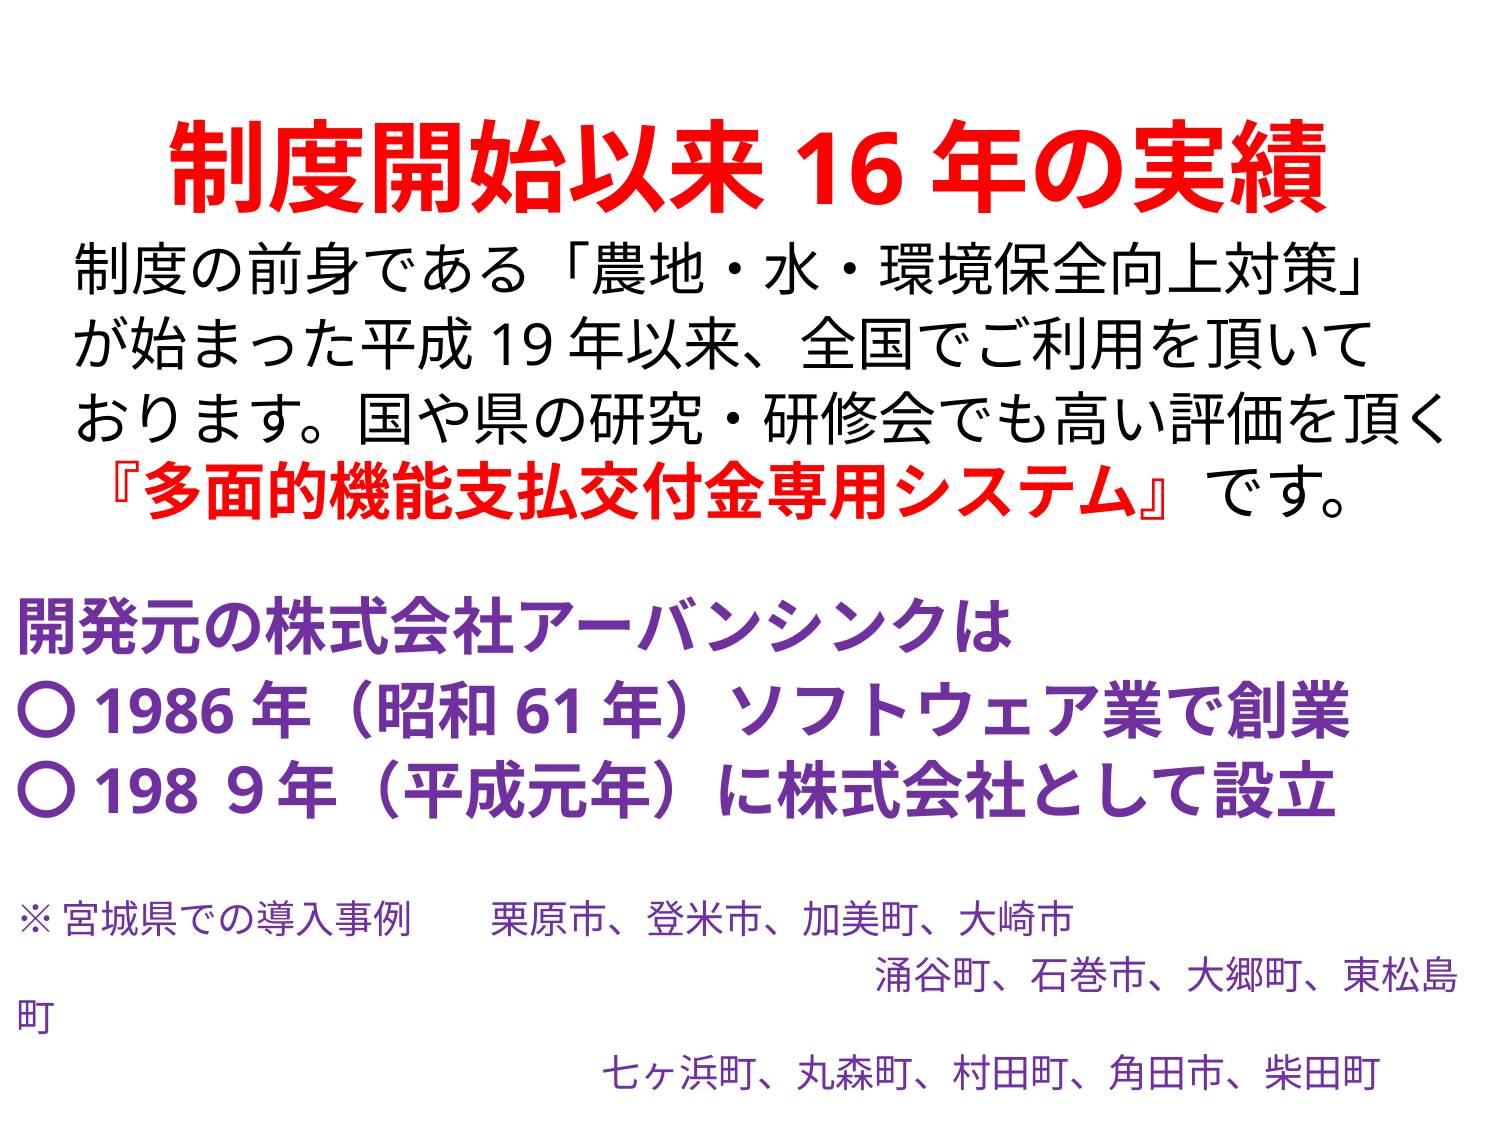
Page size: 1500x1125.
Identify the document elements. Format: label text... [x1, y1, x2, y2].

text_box 〇198９年（平成元年）に株式会社として設立 [0, 752, 1500, 839]
text_box 『多面的機能支払交付金専用システム』です。 [1, 453, 1500, 546]
text_box ※宮城県での導入事例 栗原市、登米市、加美町、大崎市 涌谷町、石巻市、大郷町、東松島町 七ヶ浜町、丸森町、村田町、角田市、柴田町 [1, 892, 1500, 1104]
text_box 開発元の株式会社アーバンシンクは [0, 588, 1500, 672]
subtitle 制度の前身である「農地・水・環境保全向上対策」 [1, 232, 1500, 326]
text_box 制度開始以来16年の実績 [0, 110, 1499, 226]
text_box 〇1986年（昭和61年）ソフトウェア業で創業 [0, 672, 1500, 752]
text_box おります。国や県の研究・研修会でも高い評価を頂く [0, 383, 1500, 476]
text_box が始まった平成19年以来、全国でご利用を頂いて [0, 307, 1499, 383]
